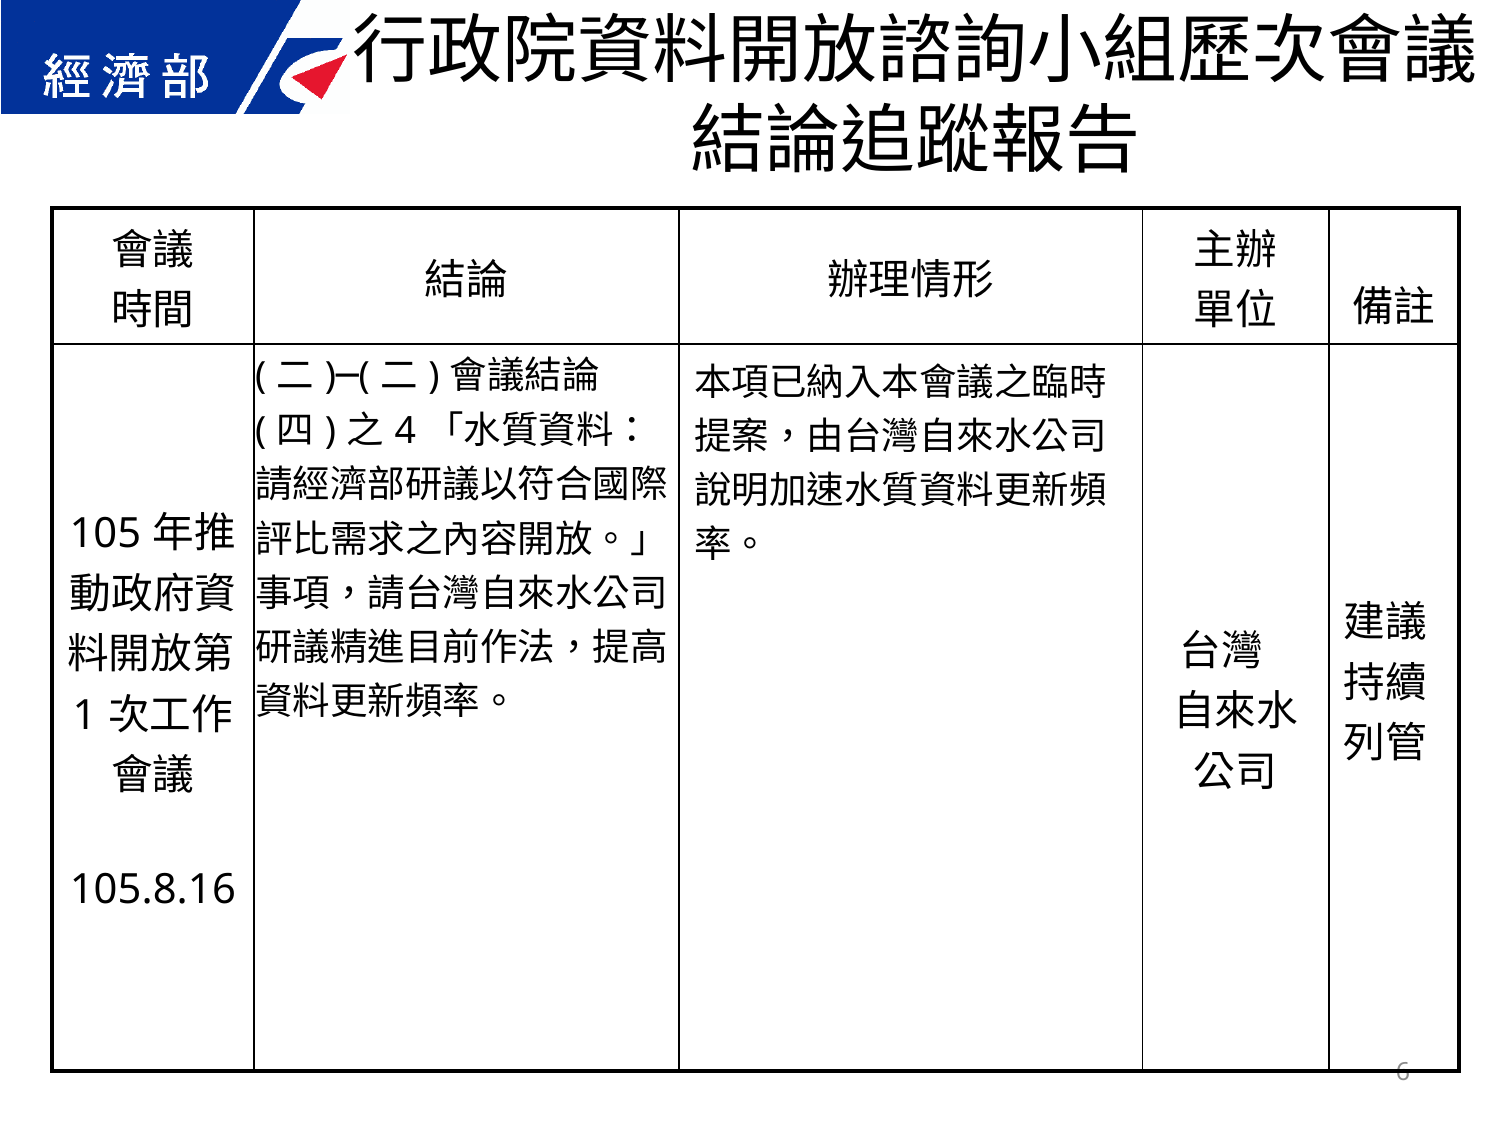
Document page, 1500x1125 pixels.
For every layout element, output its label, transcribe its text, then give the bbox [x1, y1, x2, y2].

table_header 主辦 單位 [1143, 210, 1328, 343]
table_header 會議 時間 [54, 210, 253, 343]
table_header 備註 [1330, 210, 1457, 343]
table_cell 本項已納入本會議之臨時提案，由台灣自來水公司說明加速水質資料更新頻率。 [680, 345, 1142, 1069]
table_cell 建議持續列管 [1330, 345, 1457, 1069]
slide_number 6 [1074, 1073, 1425, 1103]
table_cell (二)─(二)會議結論(四)之4「水質資料：請經濟部研議以符合國際評比需求之內容開放。」事項，請台灣自來水公司研議精進目前作法，提高資料更新頻率。 [255, 345, 678, 1069]
table_header 辦理情形 [680, 210, 1142, 343]
table_cell 台灣 自來水公司 [1143, 345, 1328, 1069]
table_header 結論 [255, 210, 678, 343]
table_cell 105年推動政府資料開放第1次工作會議 105.8.16 [54, 345, 253, 1069]
picture [0, 0, 350, 114]
text_box 行政院資料開放諮詢小組歷次會議結論追蹤報告 [324, 10, 1500, 173]
